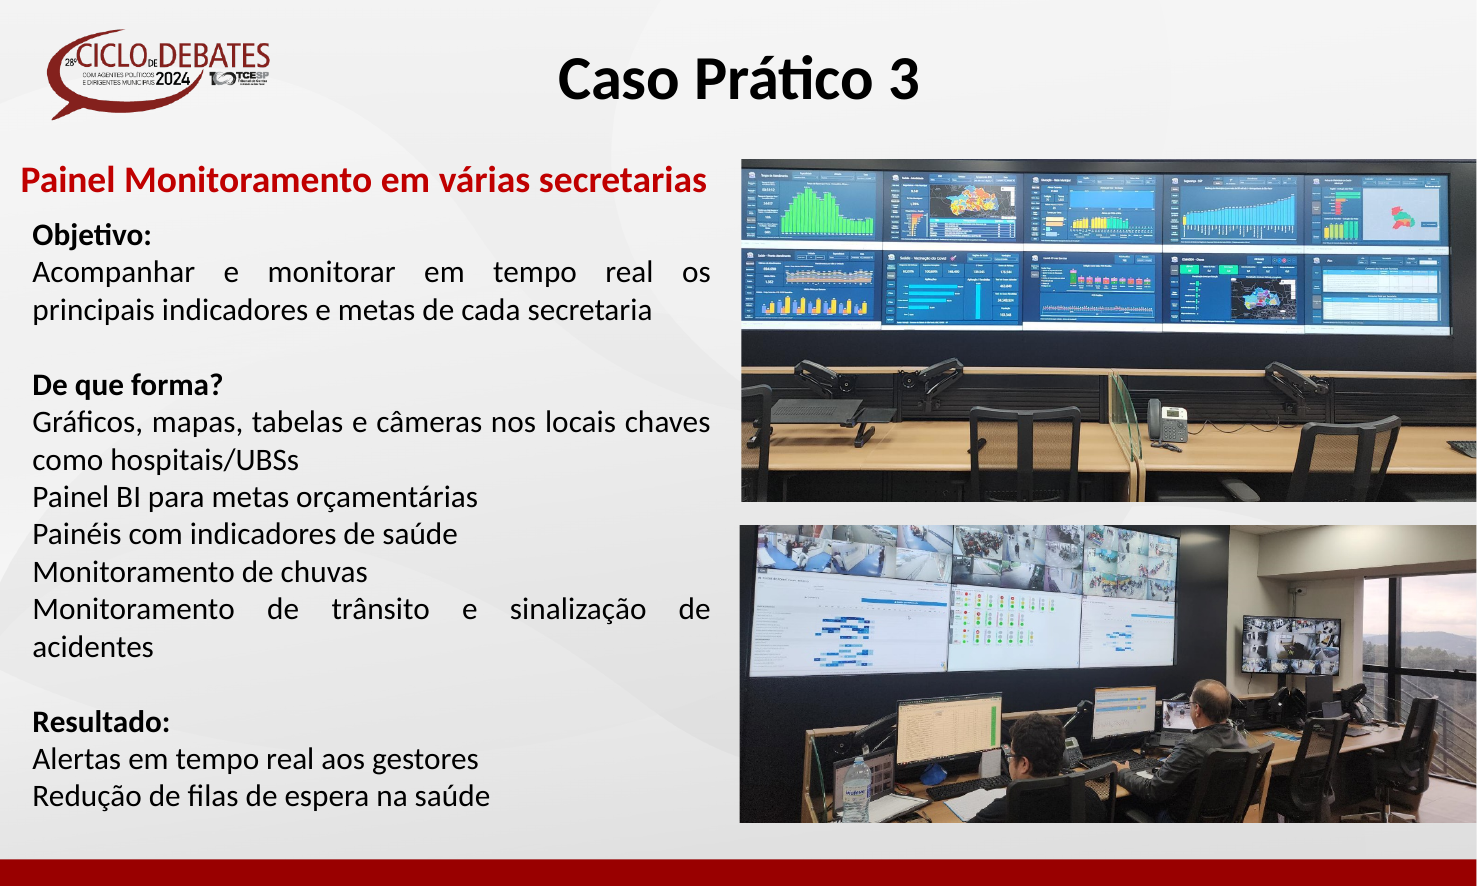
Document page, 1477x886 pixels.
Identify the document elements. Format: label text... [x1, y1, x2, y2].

picture [0, 0, 345, 154]
text_box Objetivo: Acompanhar e monitorar em tempo real os principais indicadores e metas de cada secretaria De que forma? Gráficos, mapas, tabelas e câmeras nos locais chaves como hospitais/UBSs Painel BI para metas orçamentárias Painéis com indicadores de saúde Monitoramento de chuvas Monitoramento de trânsito e sinalização de acidentes Resultado: Alertas em tempo real aos gestores Redução de filas de espera na saúde [17, 206, 727, 821]
text_box Painel Monitoramento em várias secretarias [5, 147, 1199, 208]
picture [741, 159, 1477, 503]
picture [739, 525, 1477, 823]
text_box Caso Prático 3 [543, 29, 936, 120]
